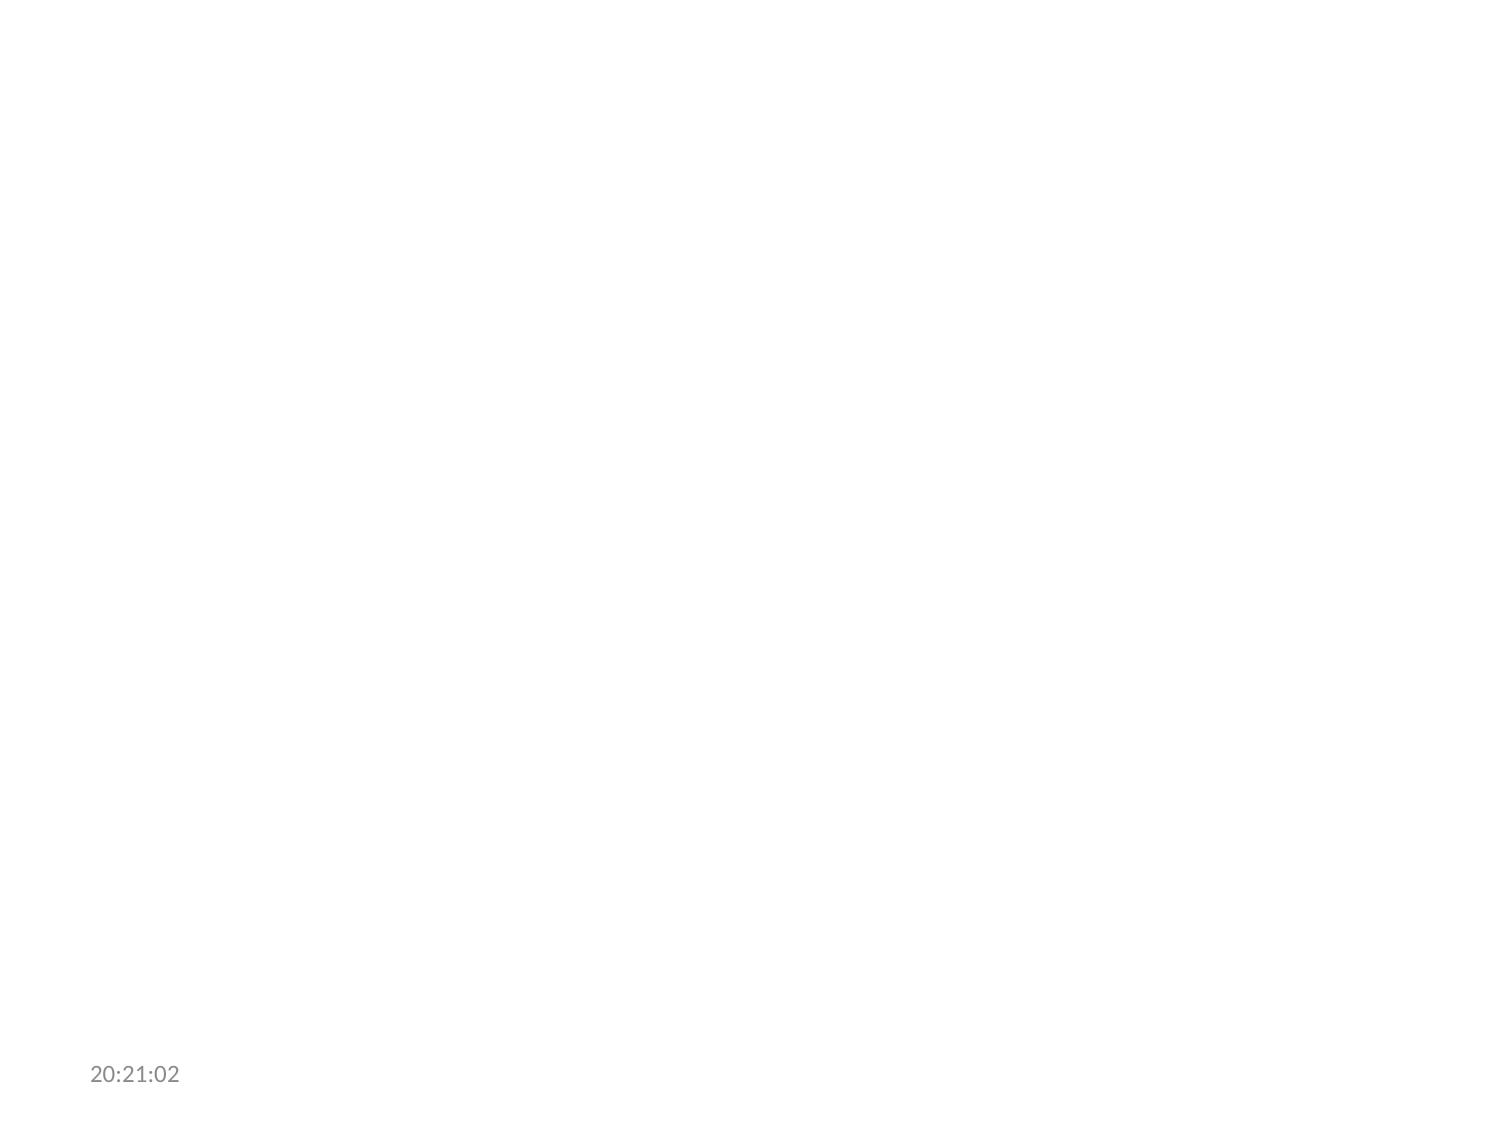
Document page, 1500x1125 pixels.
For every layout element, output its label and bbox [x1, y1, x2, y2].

slide_number [75, 1042, 425, 1103]
